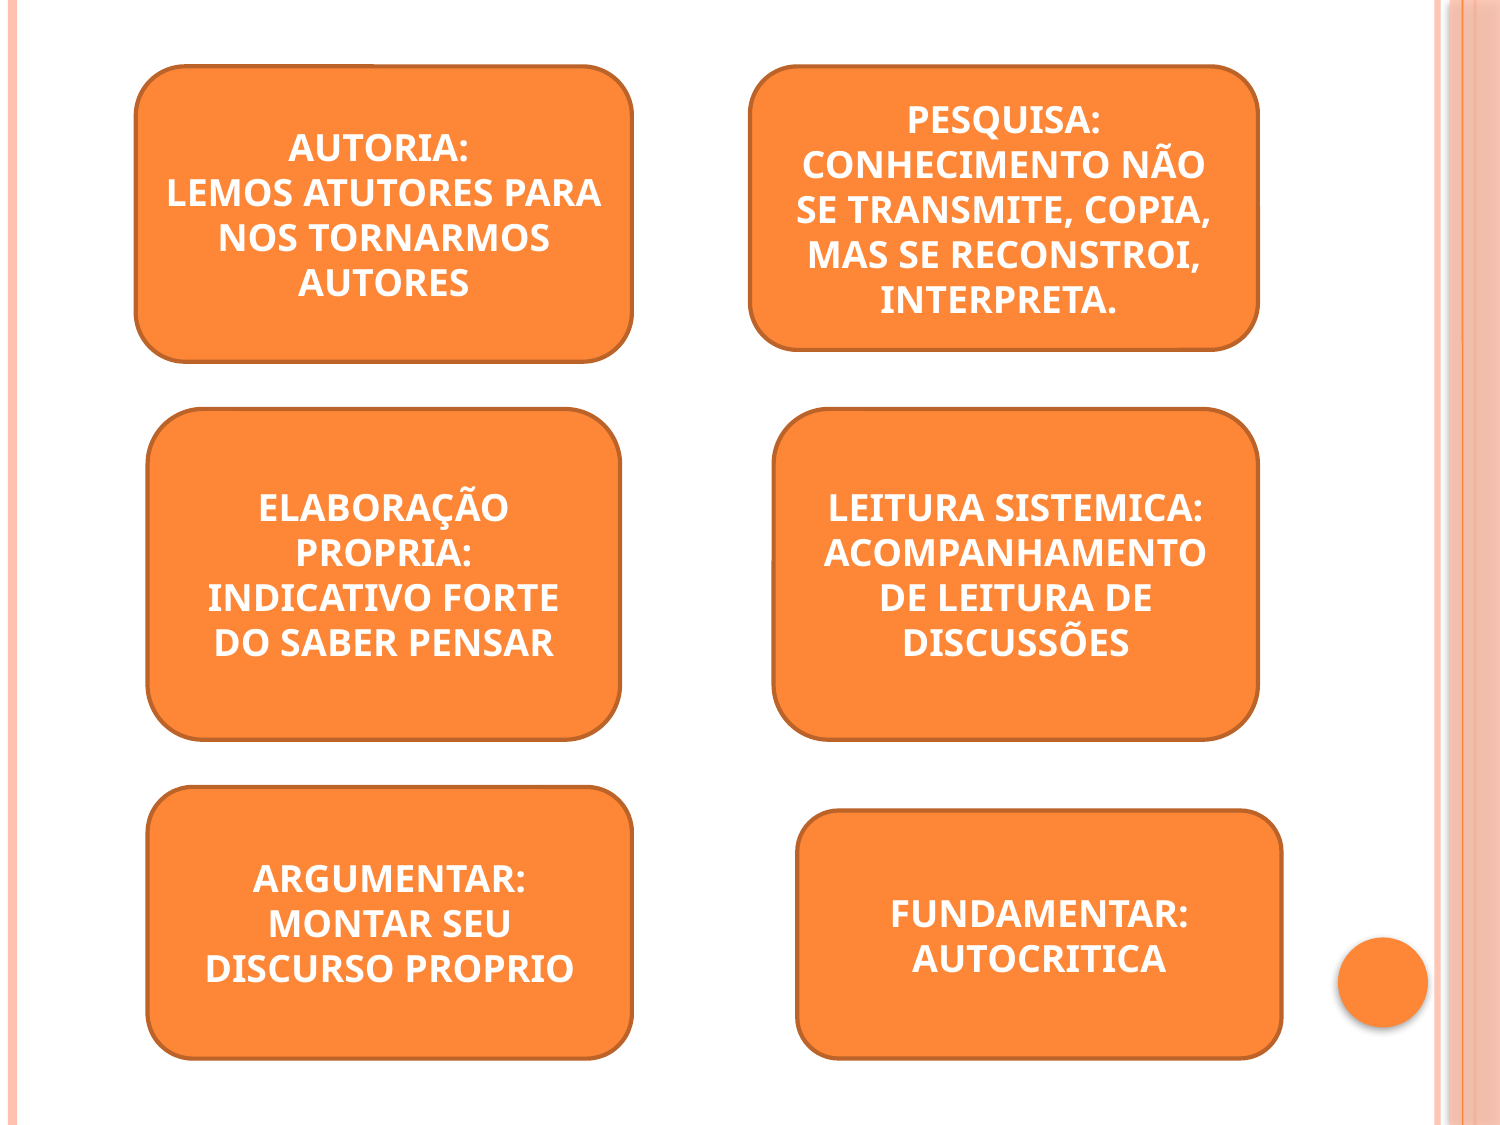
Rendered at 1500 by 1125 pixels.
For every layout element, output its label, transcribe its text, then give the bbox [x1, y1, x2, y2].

text_box FUNDAMENTAR: AUTOCRITICA [795, 808, 1284, 1061]
text_box ARGUMENTAR: MONTAR SEU DISCURSO PROPRIO [145, 784, 634, 1061]
text_box PESQUISA: CONHECIMENTO NÃO SE TRANSMITE, COPIA, MAS SE RECONSTROI, INTERPRETA. [747, 64, 1261, 352]
text_box AUTORIA: LEMOS ATUTORES PARA NOS TORNARMOS AUTORES [133, 64, 634, 364]
text_box ELABORAÇÃO PROPRIA: INDICATIVO FORTE DO SABER PENSAR [145, 406, 623, 742]
text_box LEITURA SISTEMICA: ACOMPANHAMENTO DE LEITURA DE DISCUSSÕES [771, 406, 1261, 742]
